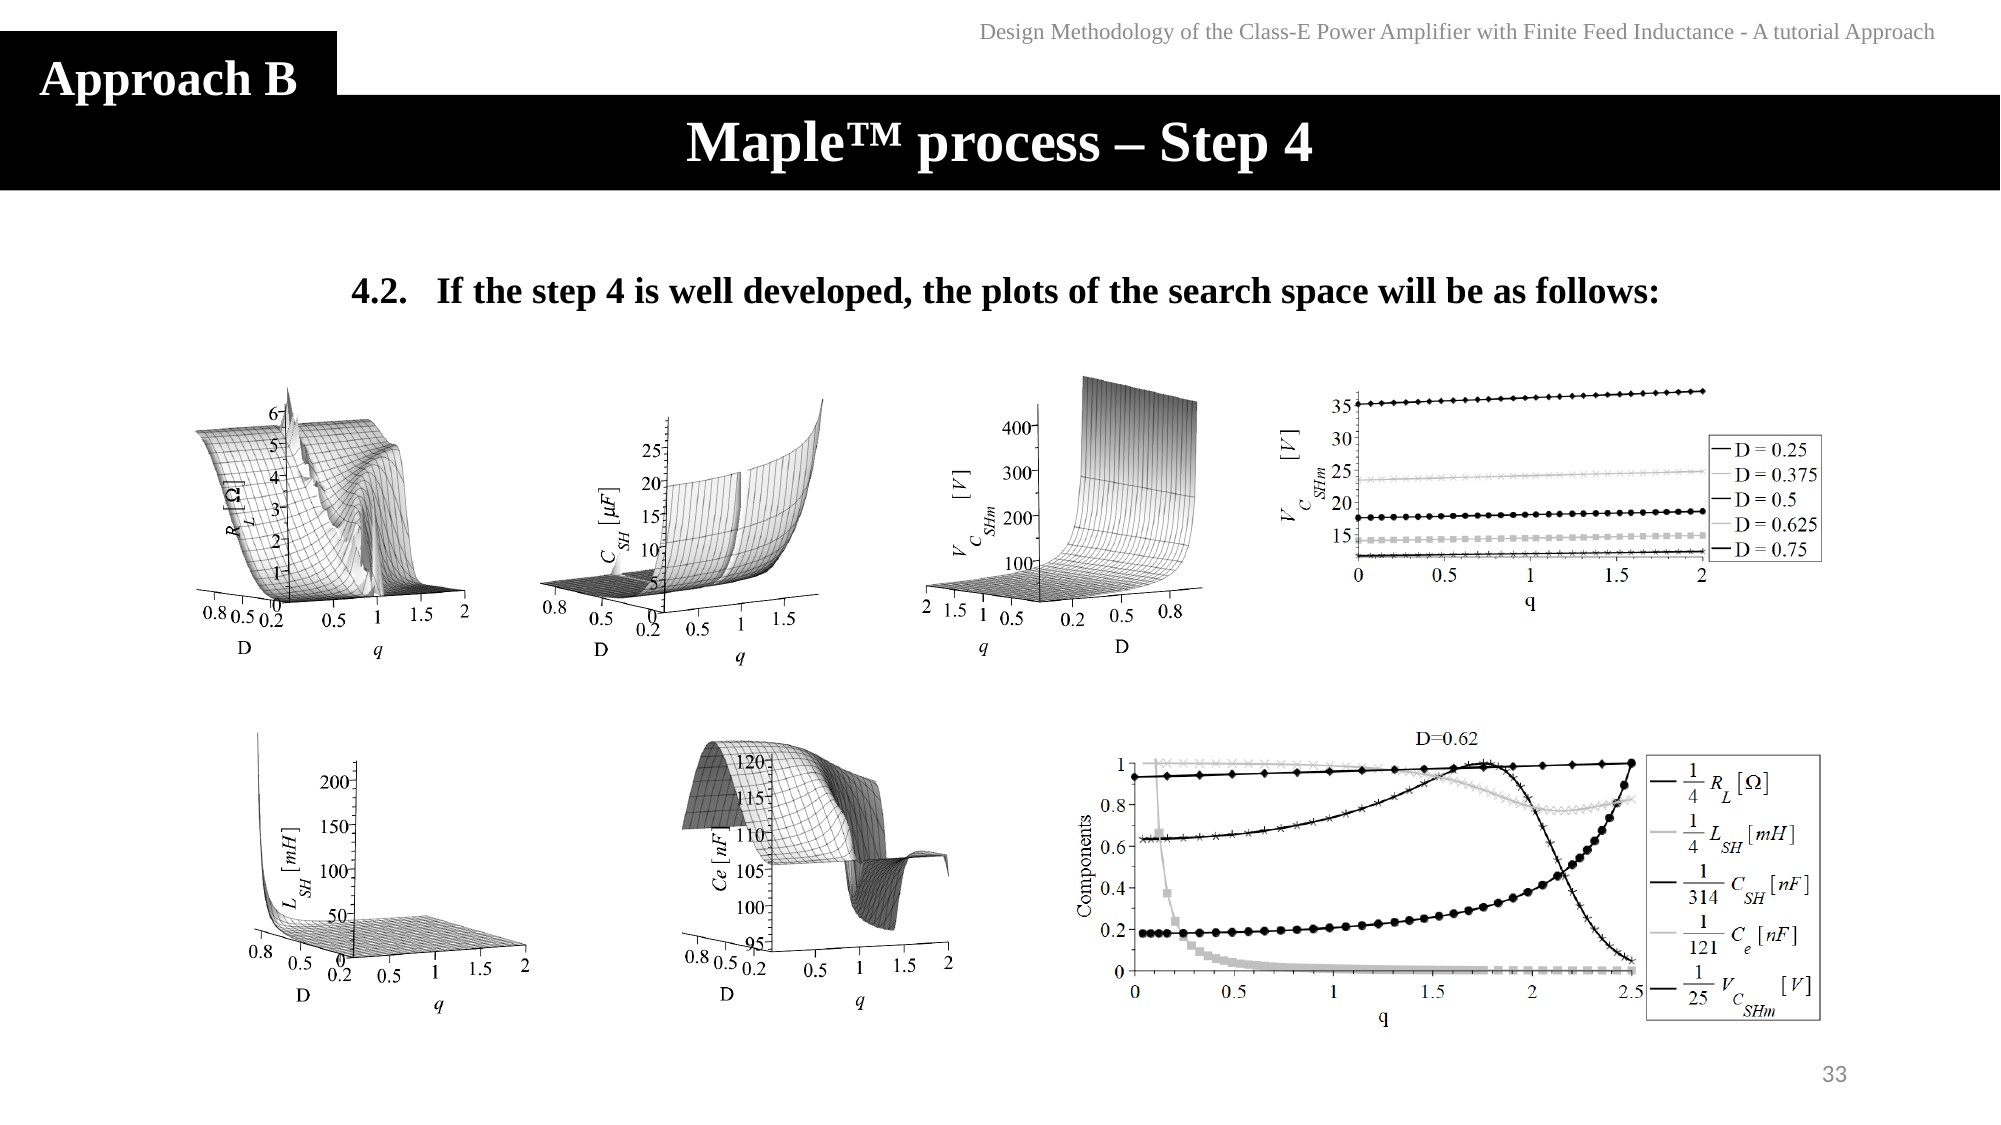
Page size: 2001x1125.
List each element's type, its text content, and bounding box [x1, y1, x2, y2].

text_box 4.2. If the step 4 is well developed, the plots of the search space will be as follows: [247, 258, 1766, 296]
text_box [136, 296, 1826, 1031]
footer Design Methodology of the Class-E Power Amplifier with Finite Feed Inductance - A tutorial Approach [916, 0, 2000, 61]
slide_number 33 [1412, 1042, 1863, 1103]
title Maple™ process – Step 4 [0, 94, 2000, 191]
text_box Approach B [0, 31, 337, 127]
